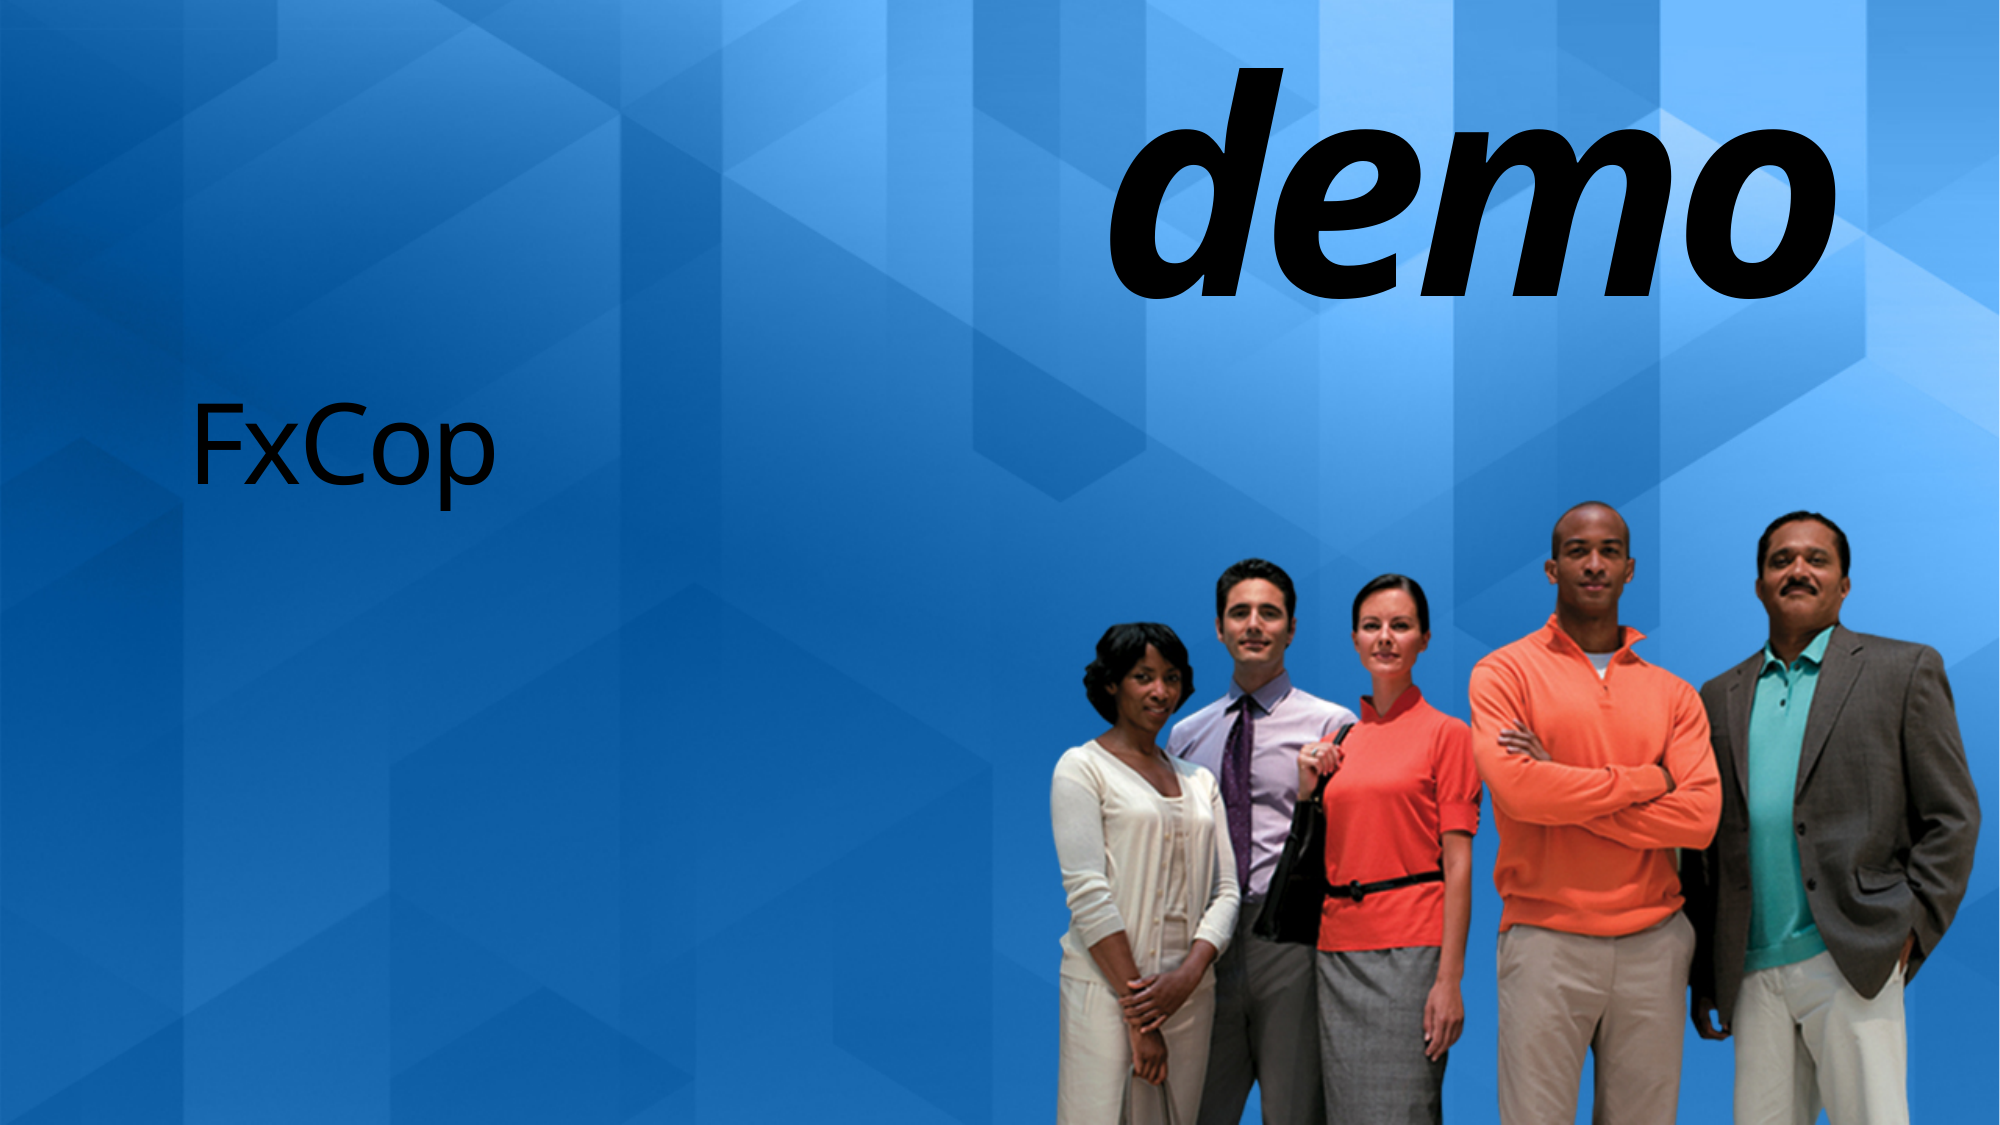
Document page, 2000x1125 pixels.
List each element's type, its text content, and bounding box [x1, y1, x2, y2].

title FxCop [187, 386, 1717, 637]
list demo [85, 37, 1914, 264]
picture [0, 0, 2000, 1125]
